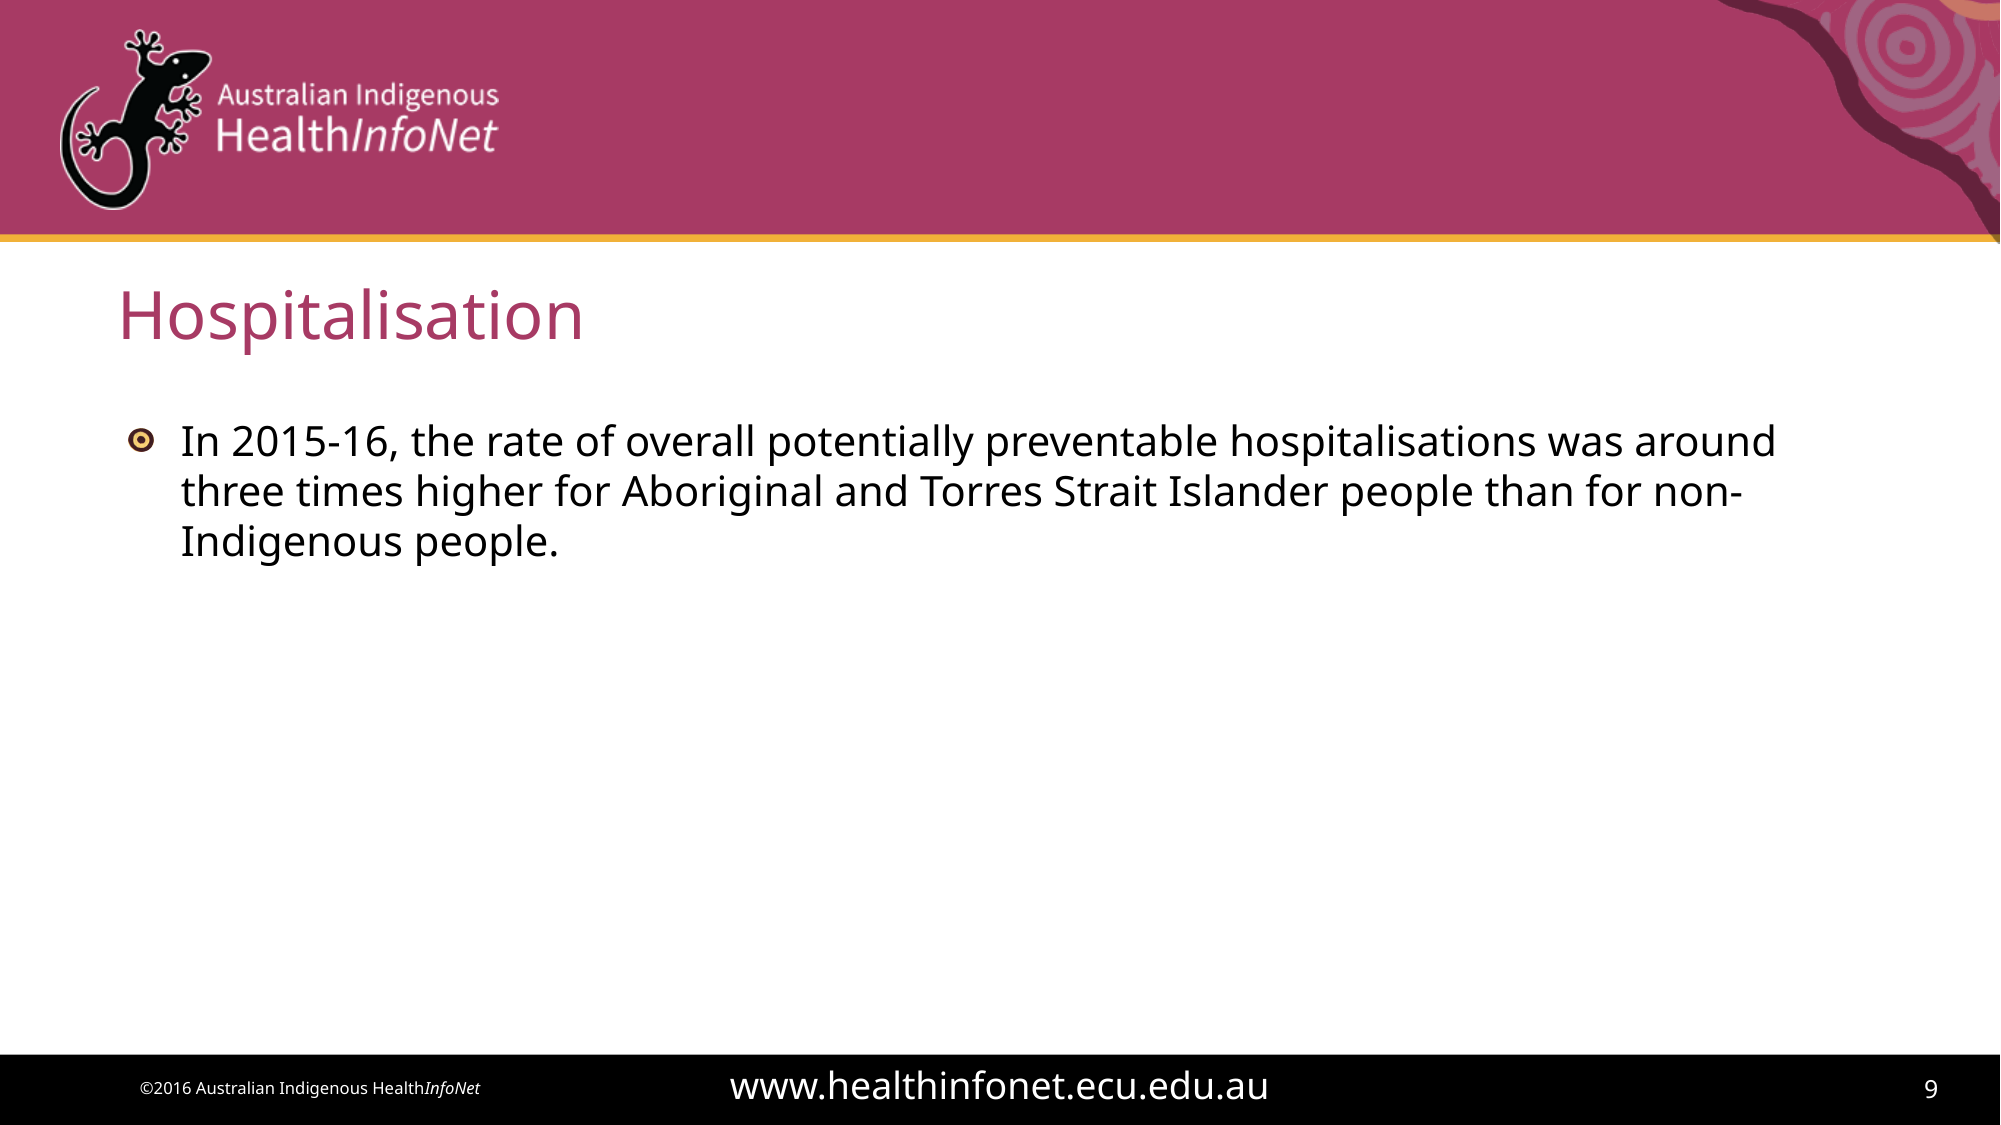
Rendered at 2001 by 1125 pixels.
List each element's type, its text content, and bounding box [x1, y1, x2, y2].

picture [60, 29, 499, 210]
picture [1673, 0, 2000, 279]
picture [128, 428, 154, 452]
list In 2015-16, the rate of overall potentially preventable hospitalisations was around three times higher for Aboriginal and Torres Strait Islander people than for non-Indigenous people. [99, 399, 1901, 1051]
title Hospitalisation [102, 249, 1900, 375]
